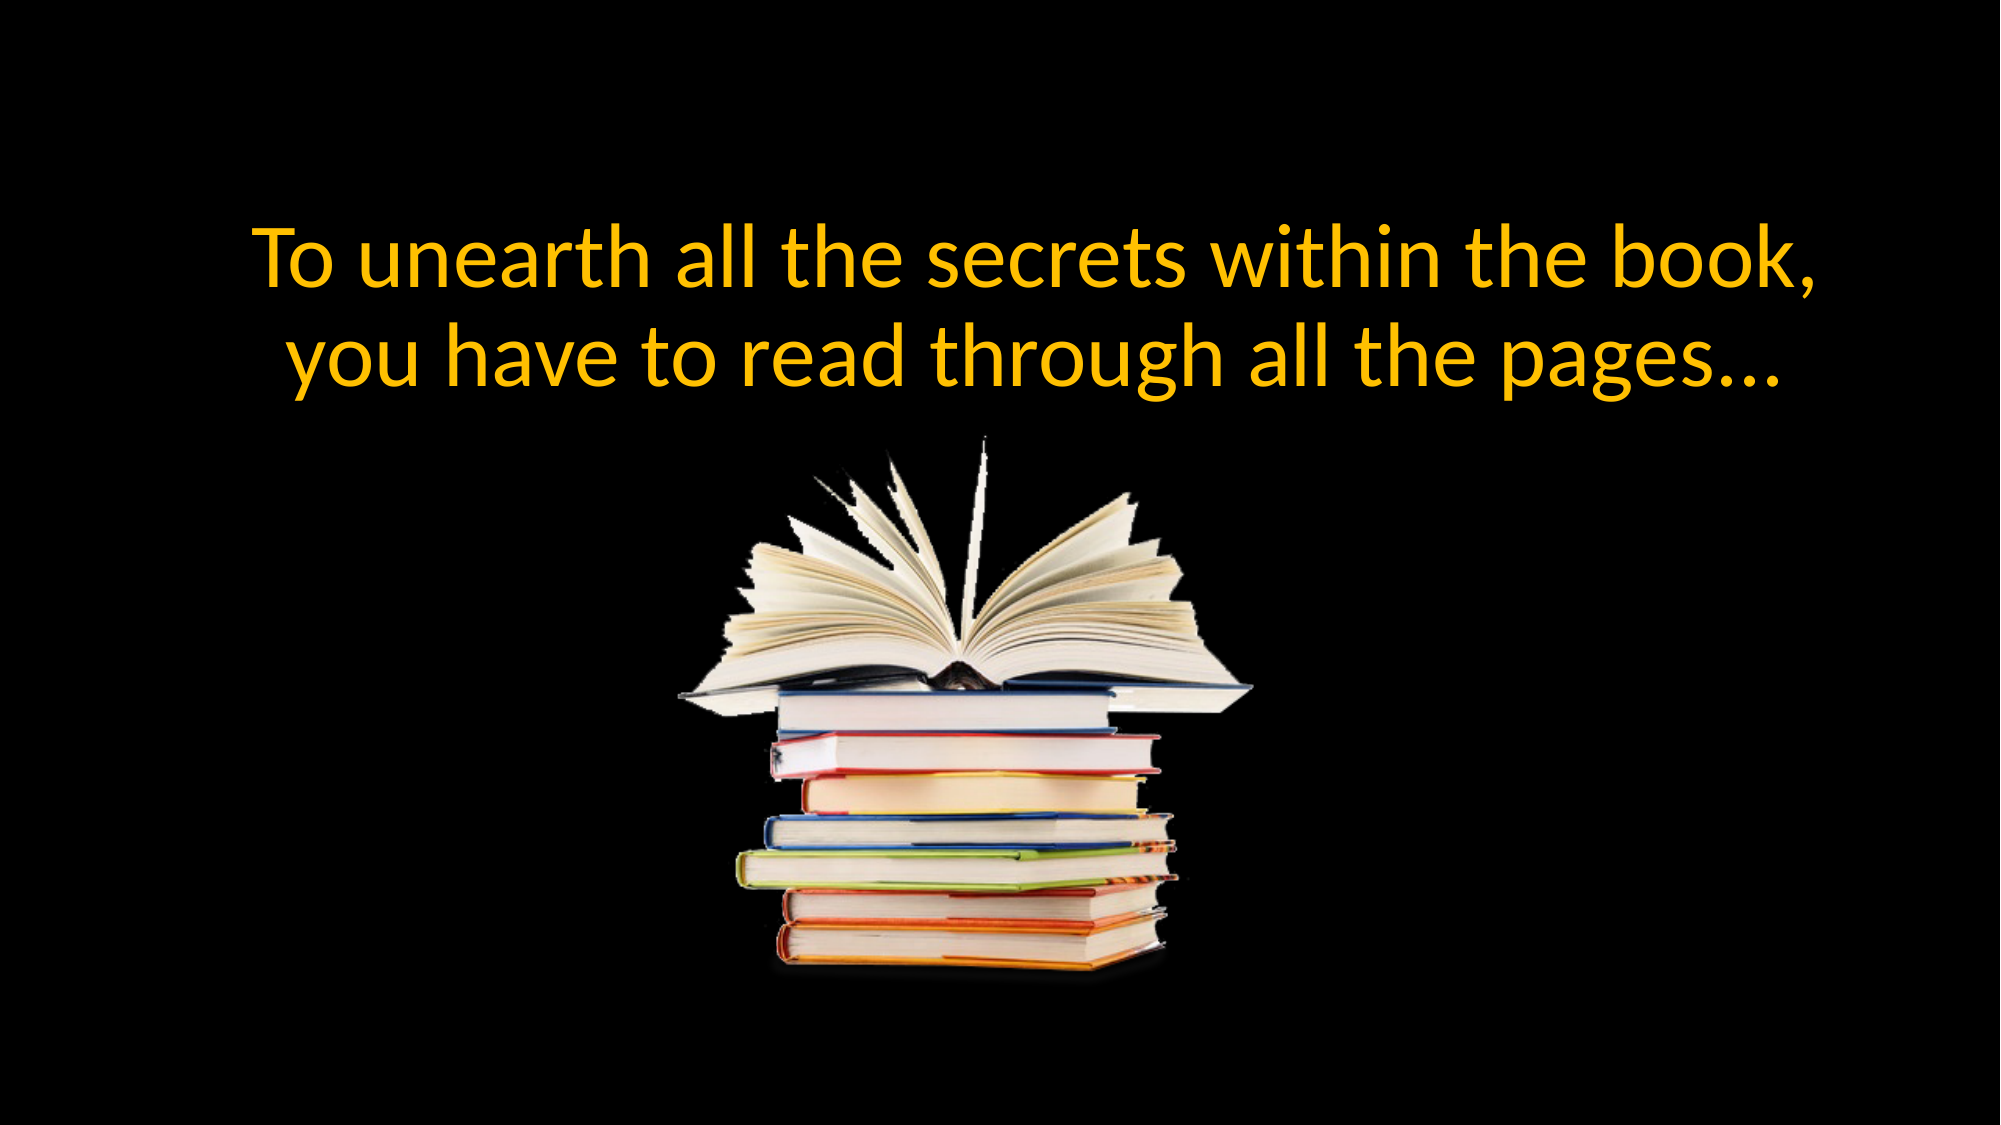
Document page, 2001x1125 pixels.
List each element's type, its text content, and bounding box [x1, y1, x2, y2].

list To unearth all the secrets within the book, you have to read through all the pages... [174, 200, 1899, 755]
picture [660, 433, 1268, 998]
